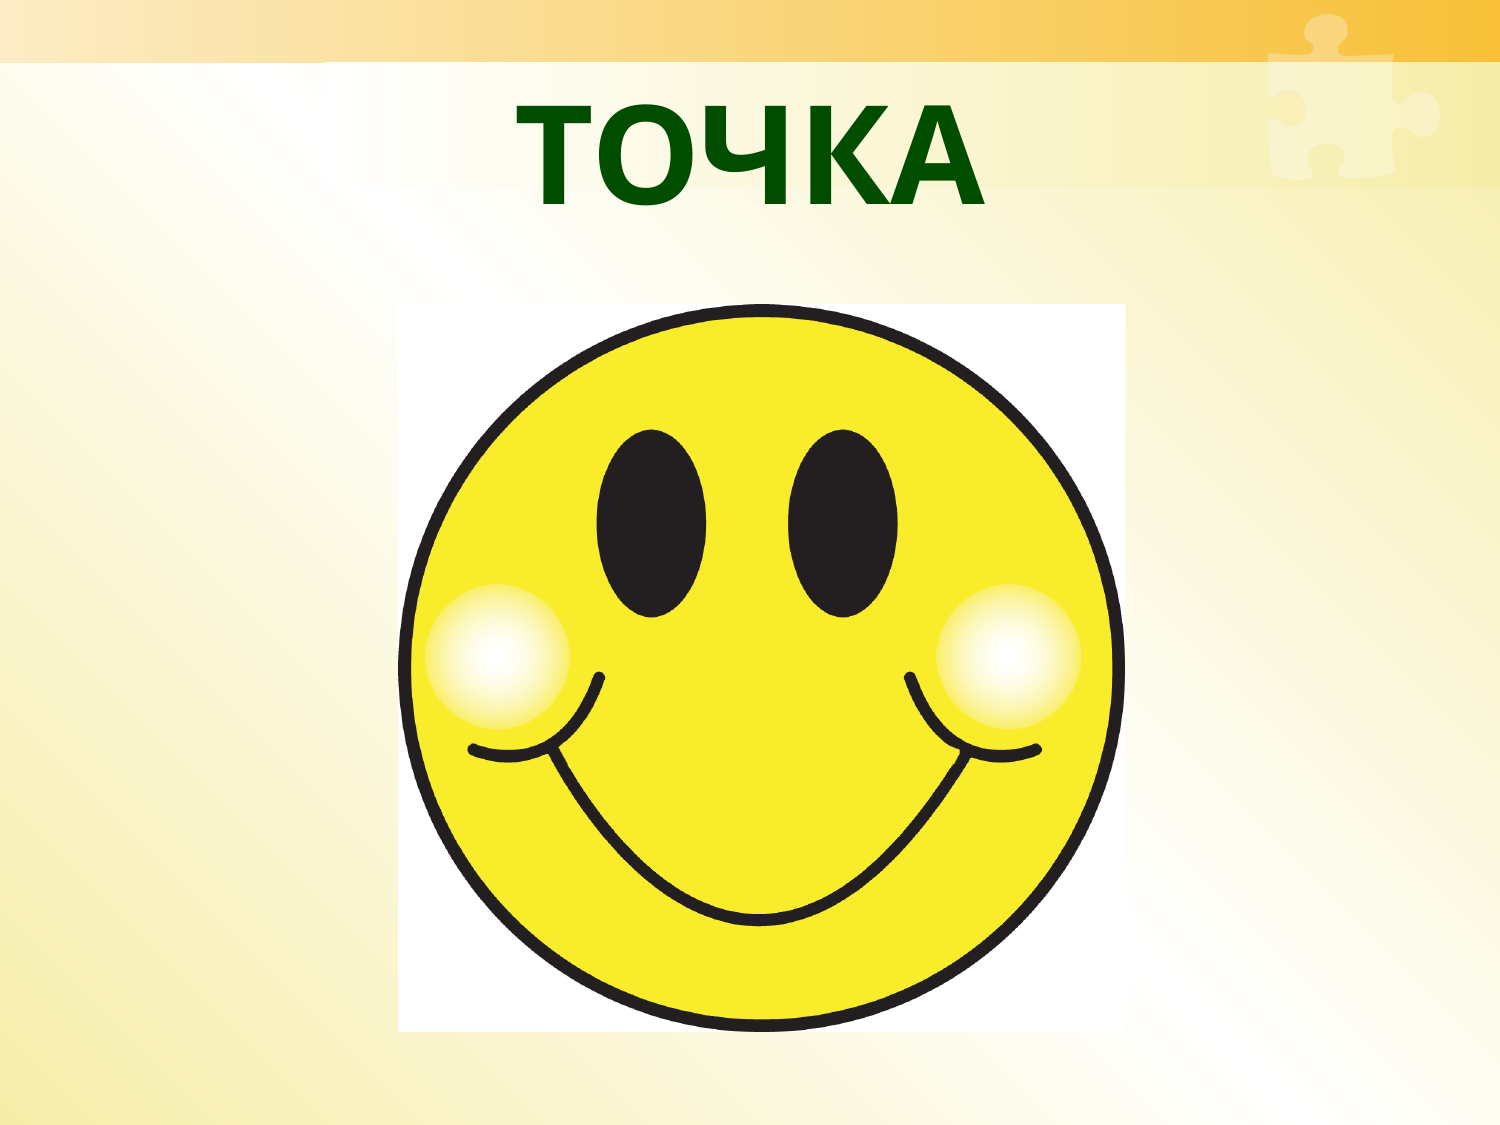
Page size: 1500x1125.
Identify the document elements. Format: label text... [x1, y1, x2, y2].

picture [398, 304, 1126, 1032]
title Точка [74, 88, 1426, 212]
picture [1265, 12, 1441, 185]
